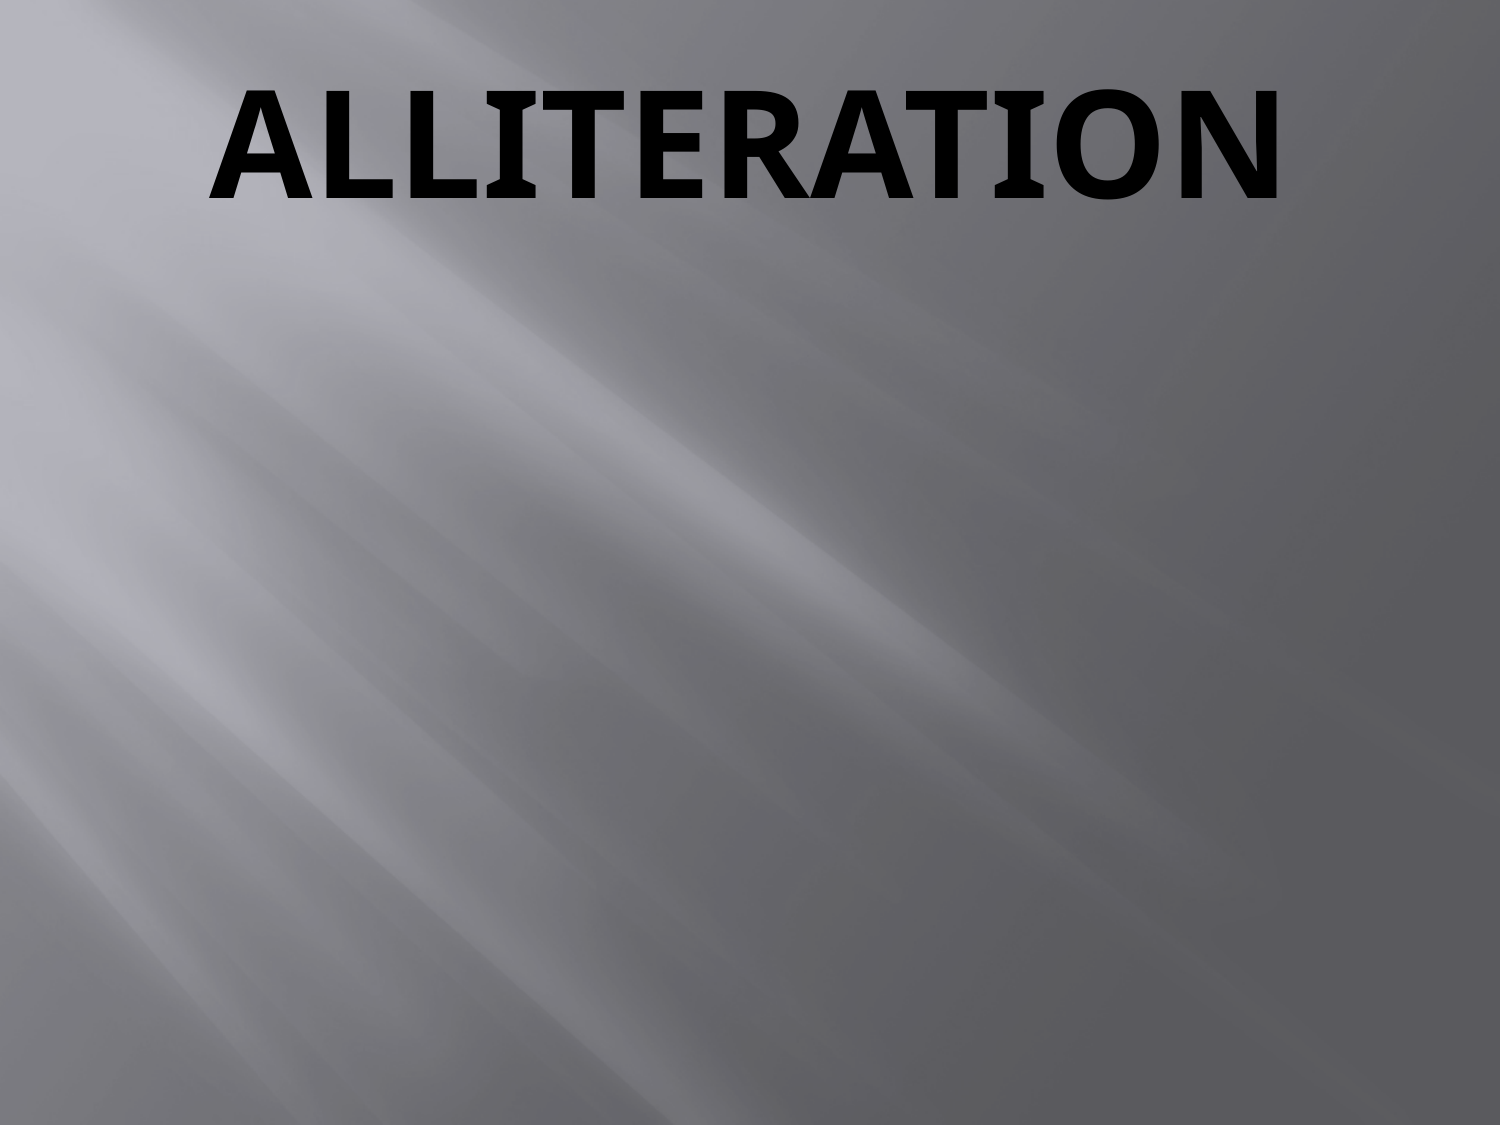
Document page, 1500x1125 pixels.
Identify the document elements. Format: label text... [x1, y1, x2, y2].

title ALLITERATION [75, 45, 1425, 233]
